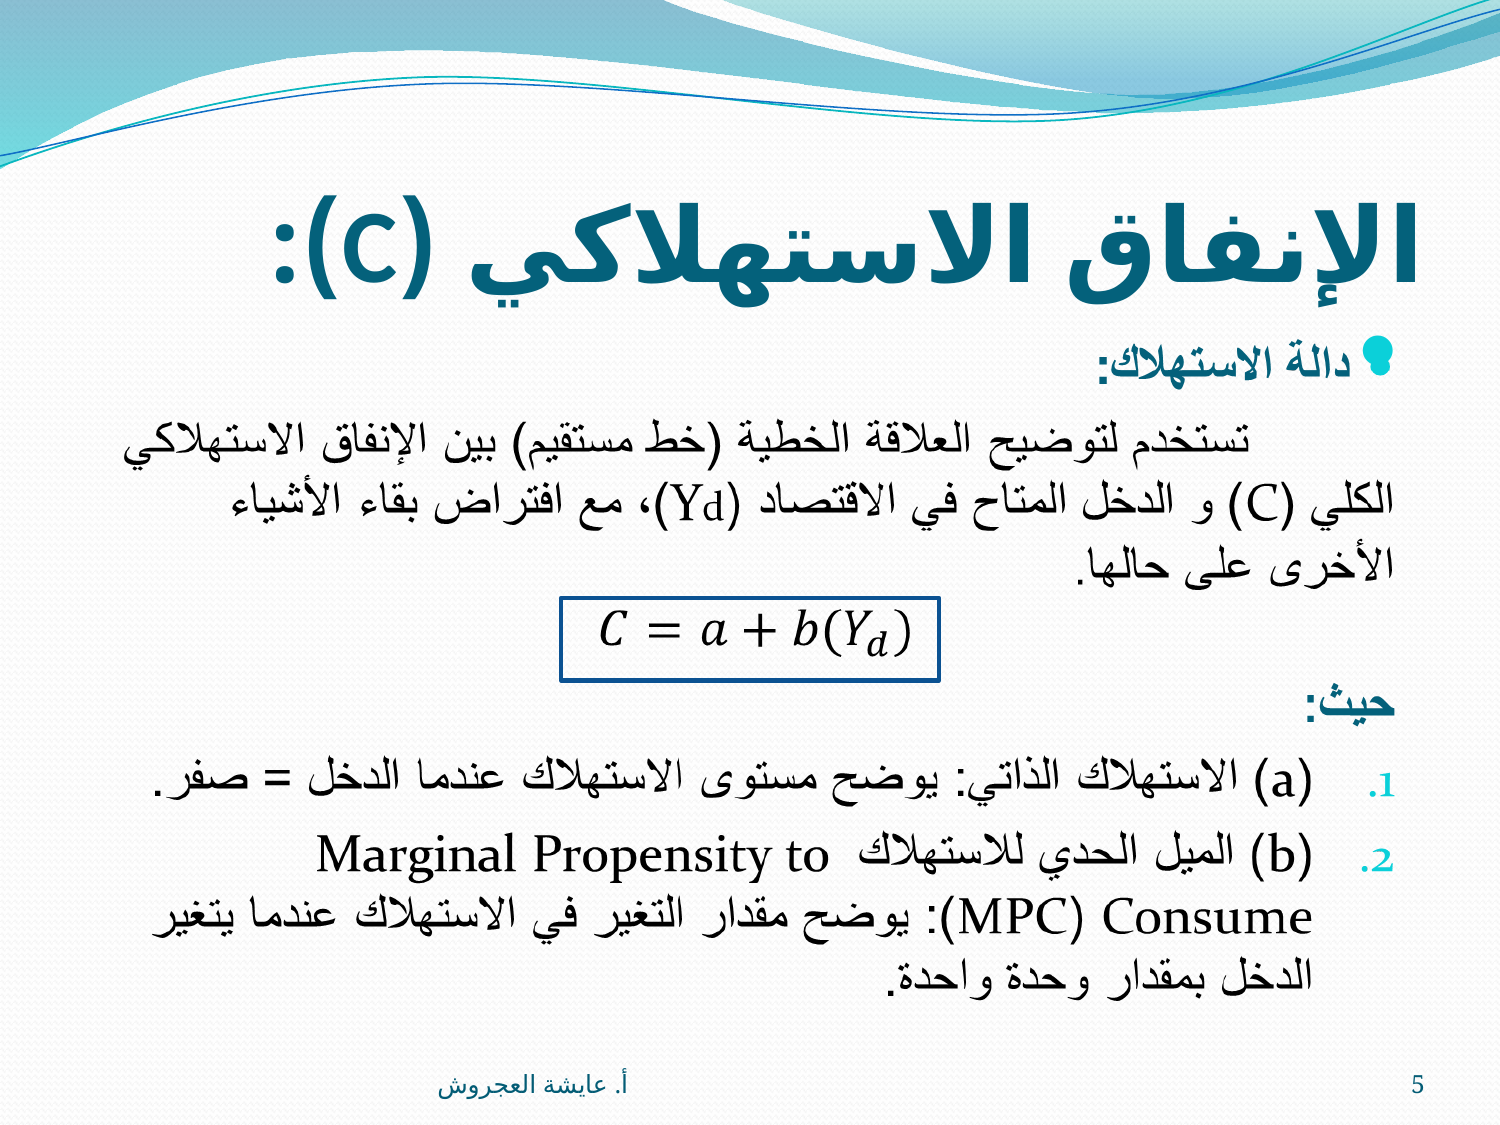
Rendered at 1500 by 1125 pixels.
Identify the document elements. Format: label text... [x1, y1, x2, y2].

list [75, 317, 1425, 1038]
footer أ. عايشة العجروش [437, 1042, 988, 1103]
slide_number 5 [1299, 1042, 1425, 1103]
title الإنفاق الاستهلاكي (C): [75, 115, 1425, 303]
text_box [559, 596, 941, 683]
